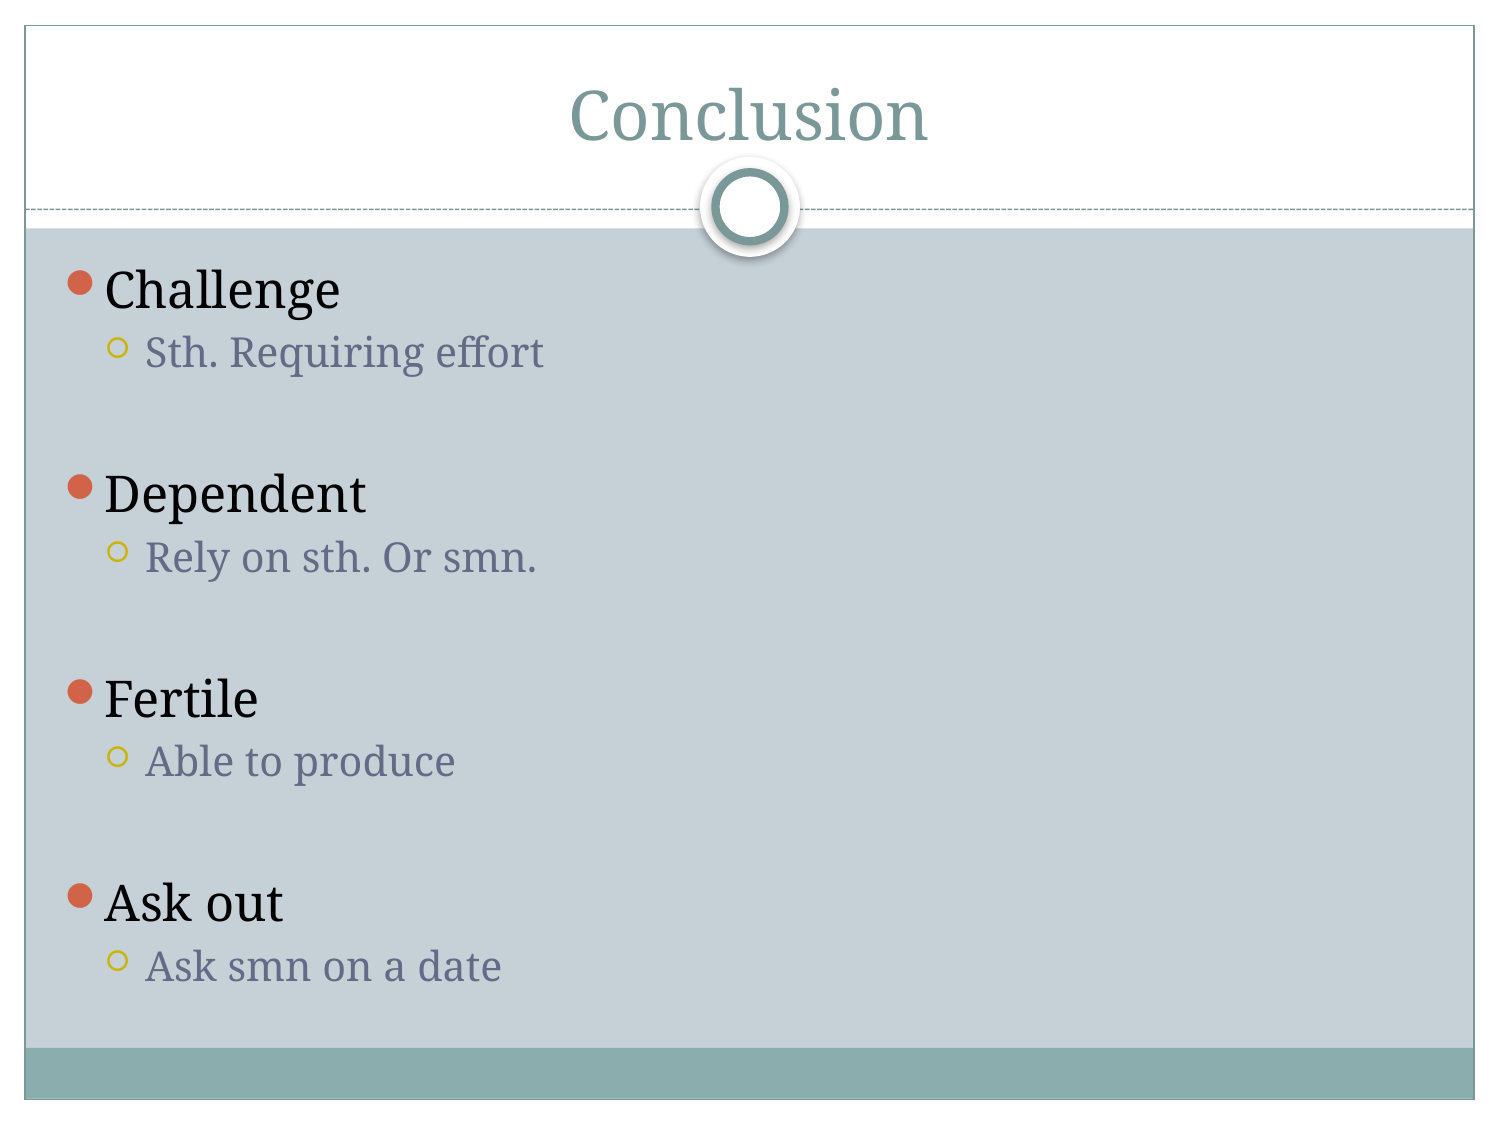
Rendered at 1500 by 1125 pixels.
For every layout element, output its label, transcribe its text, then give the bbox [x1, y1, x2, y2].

list Challenge Sth. Requiring effort Dependent Rely on sth. Or smn. Fertile Able to produce Ask out Ask smn on a date [49, 250, 1445, 1001]
title Conclusion [49, 37, 1450, 162]
